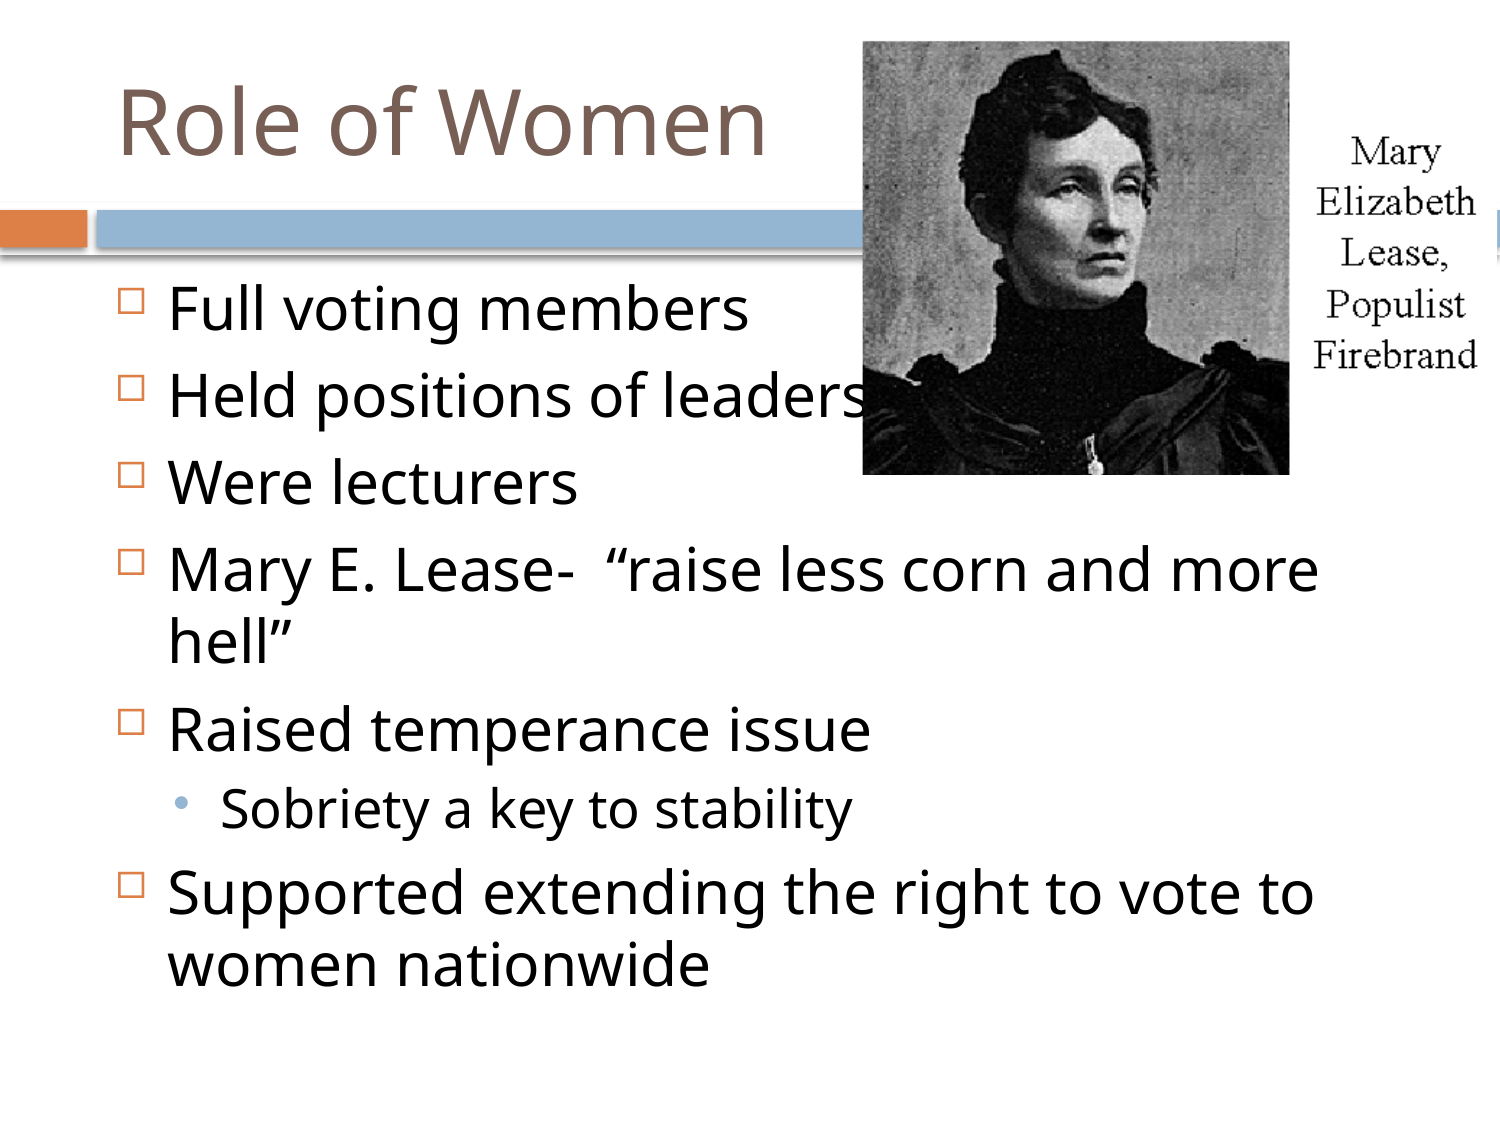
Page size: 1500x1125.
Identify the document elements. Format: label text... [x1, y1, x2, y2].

list Full voting members Held positions of leadership Were lecturers Mary E. Lease- “raise less corn and more hell” Raised temperance issue Sobriety a key to stability Supported extending the right to vote to women nationwide [100, 262, 1438, 1000]
picture [862, 24, 1498, 476]
title Role of Women [100, 37, 856, 200]
